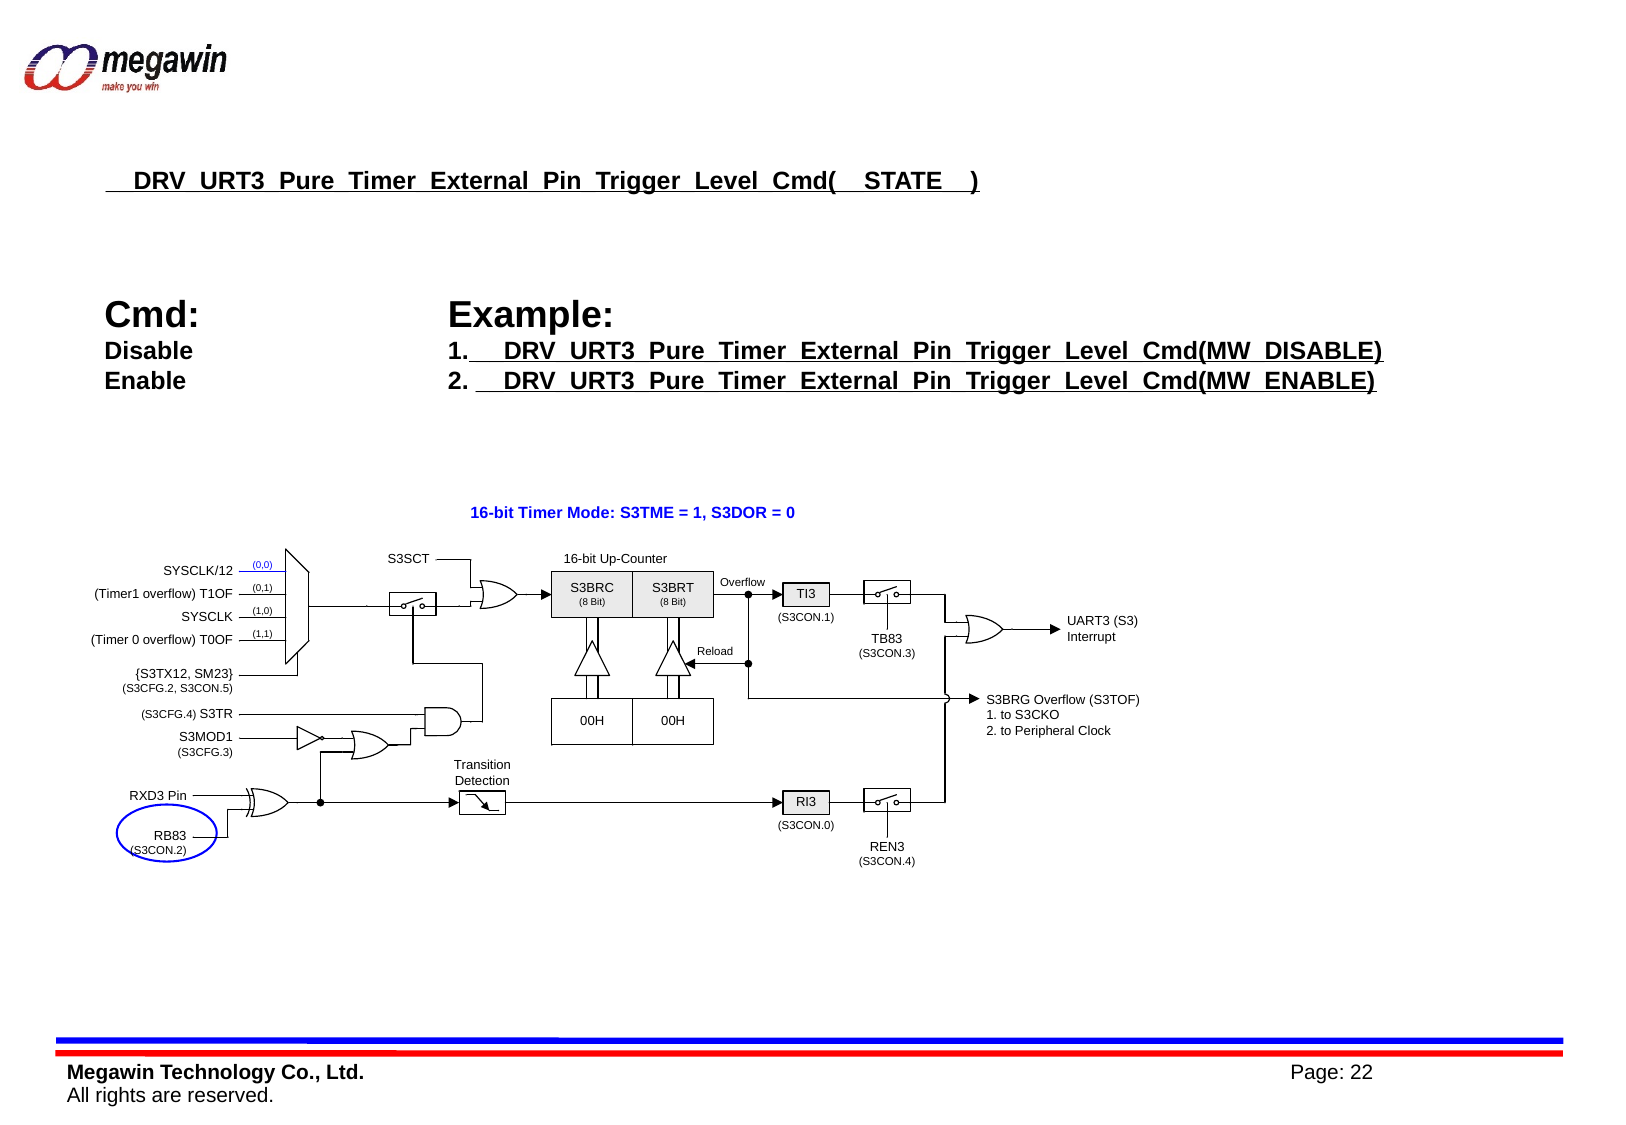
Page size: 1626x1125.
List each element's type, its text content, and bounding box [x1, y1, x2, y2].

picture [19, 37, 231, 97]
text_box Example: 1. __DRV_URT3_Pure_Timer_External_Pin_Trigger_Level_Cmd(MW_DISABLE) 2. __DRV_URT3_Pure_Timer_External_Pin_Trigger_Level_Cmd(MW_ENABLE) [433, 282, 1625, 403]
text_box Cmd: Disable Enable [89, 282, 226, 403]
picture [88, 499, 1144, 872]
text_box __DRV_URT3_Pure_Timer_External_Pin_Trigger_Level_Cmd(__STATE__) [91, 157, 996, 202]
